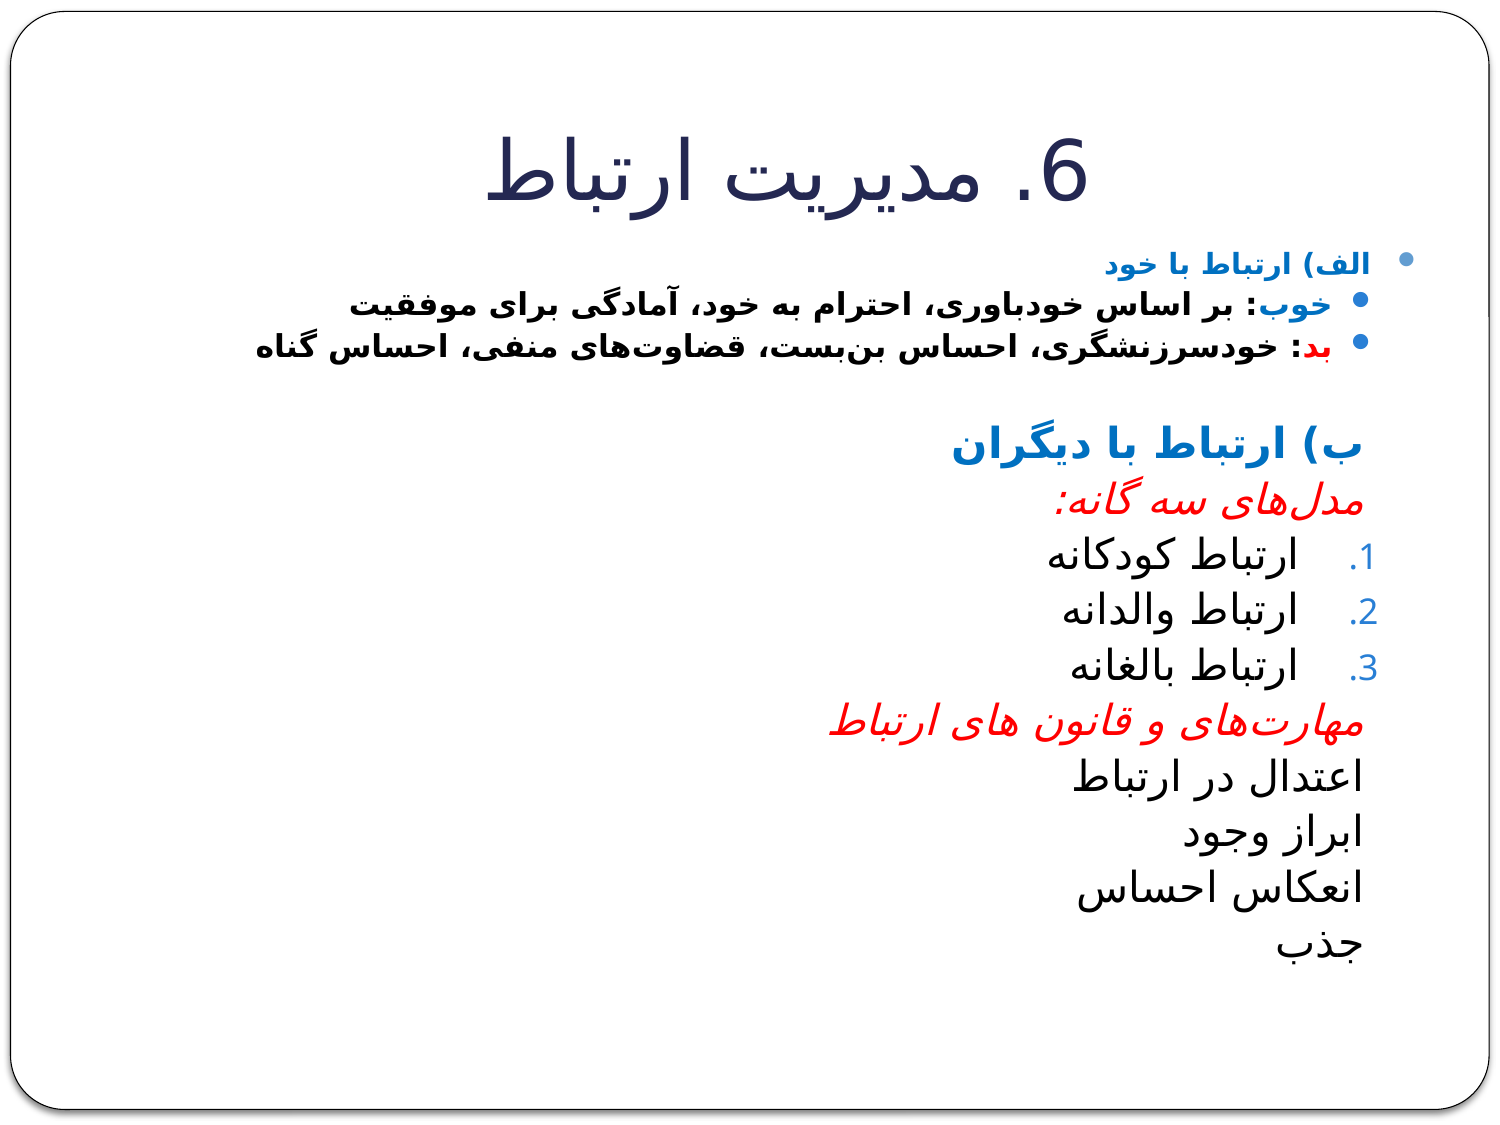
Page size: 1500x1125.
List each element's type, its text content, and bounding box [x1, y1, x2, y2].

list الف) ارتباط با خود خوب: بر اساس خودباوری، احترام به خود، آمادگی برای موفقیت بد: خودسرزنشگری، احساس بن‌بست، قضاوت‌های منفی، احساس گناه ب) ارتباط با دیگران مدل‌های سه گانه: ارتباط کودکانه ارتباط والدانه ارتباط بالغانه مهارت‌های و قانون های ارتباط اعتدال در ارتباط ابراز وجود انعکاس احساس جذب [150, 237, 1425, 988]
title 6. مدیریت ارتباط [150, 45, 1425, 233]
